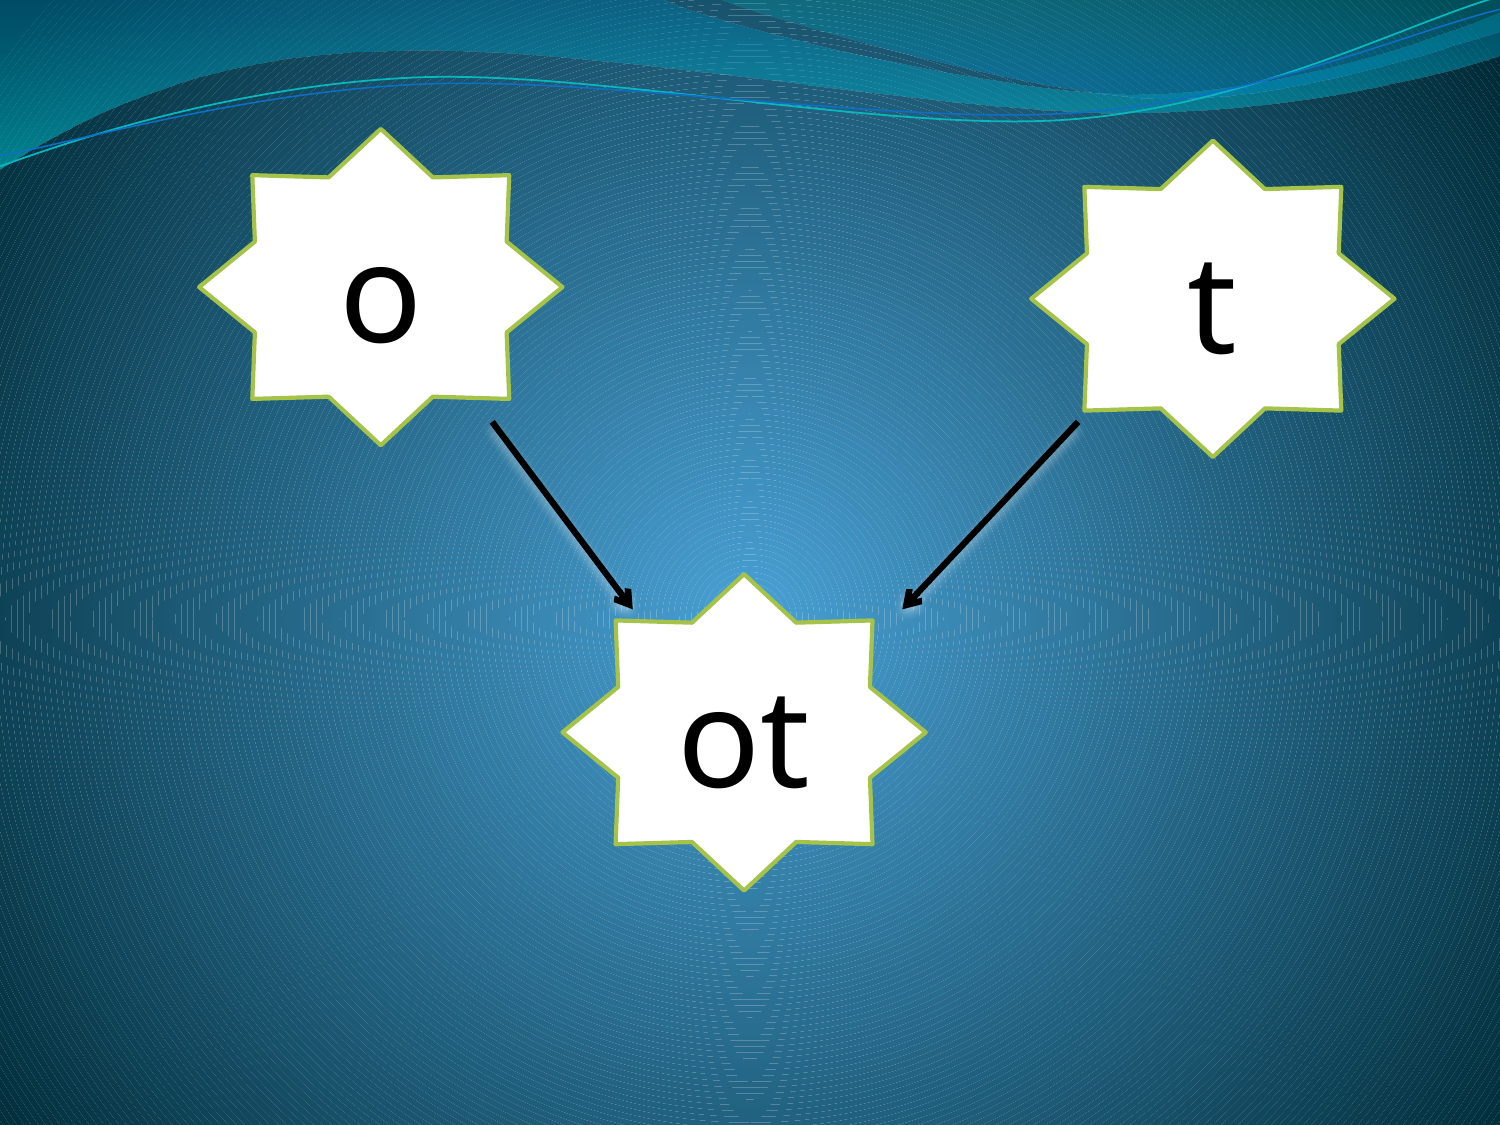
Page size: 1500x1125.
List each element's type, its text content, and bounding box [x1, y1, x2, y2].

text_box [896, 427, 1085, 604]
text_box ot [560, 572, 928, 893]
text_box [468, 445, 657, 587]
text_box t [1029, 139, 1397, 459]
text_box o [197, 127, 565, 447]
